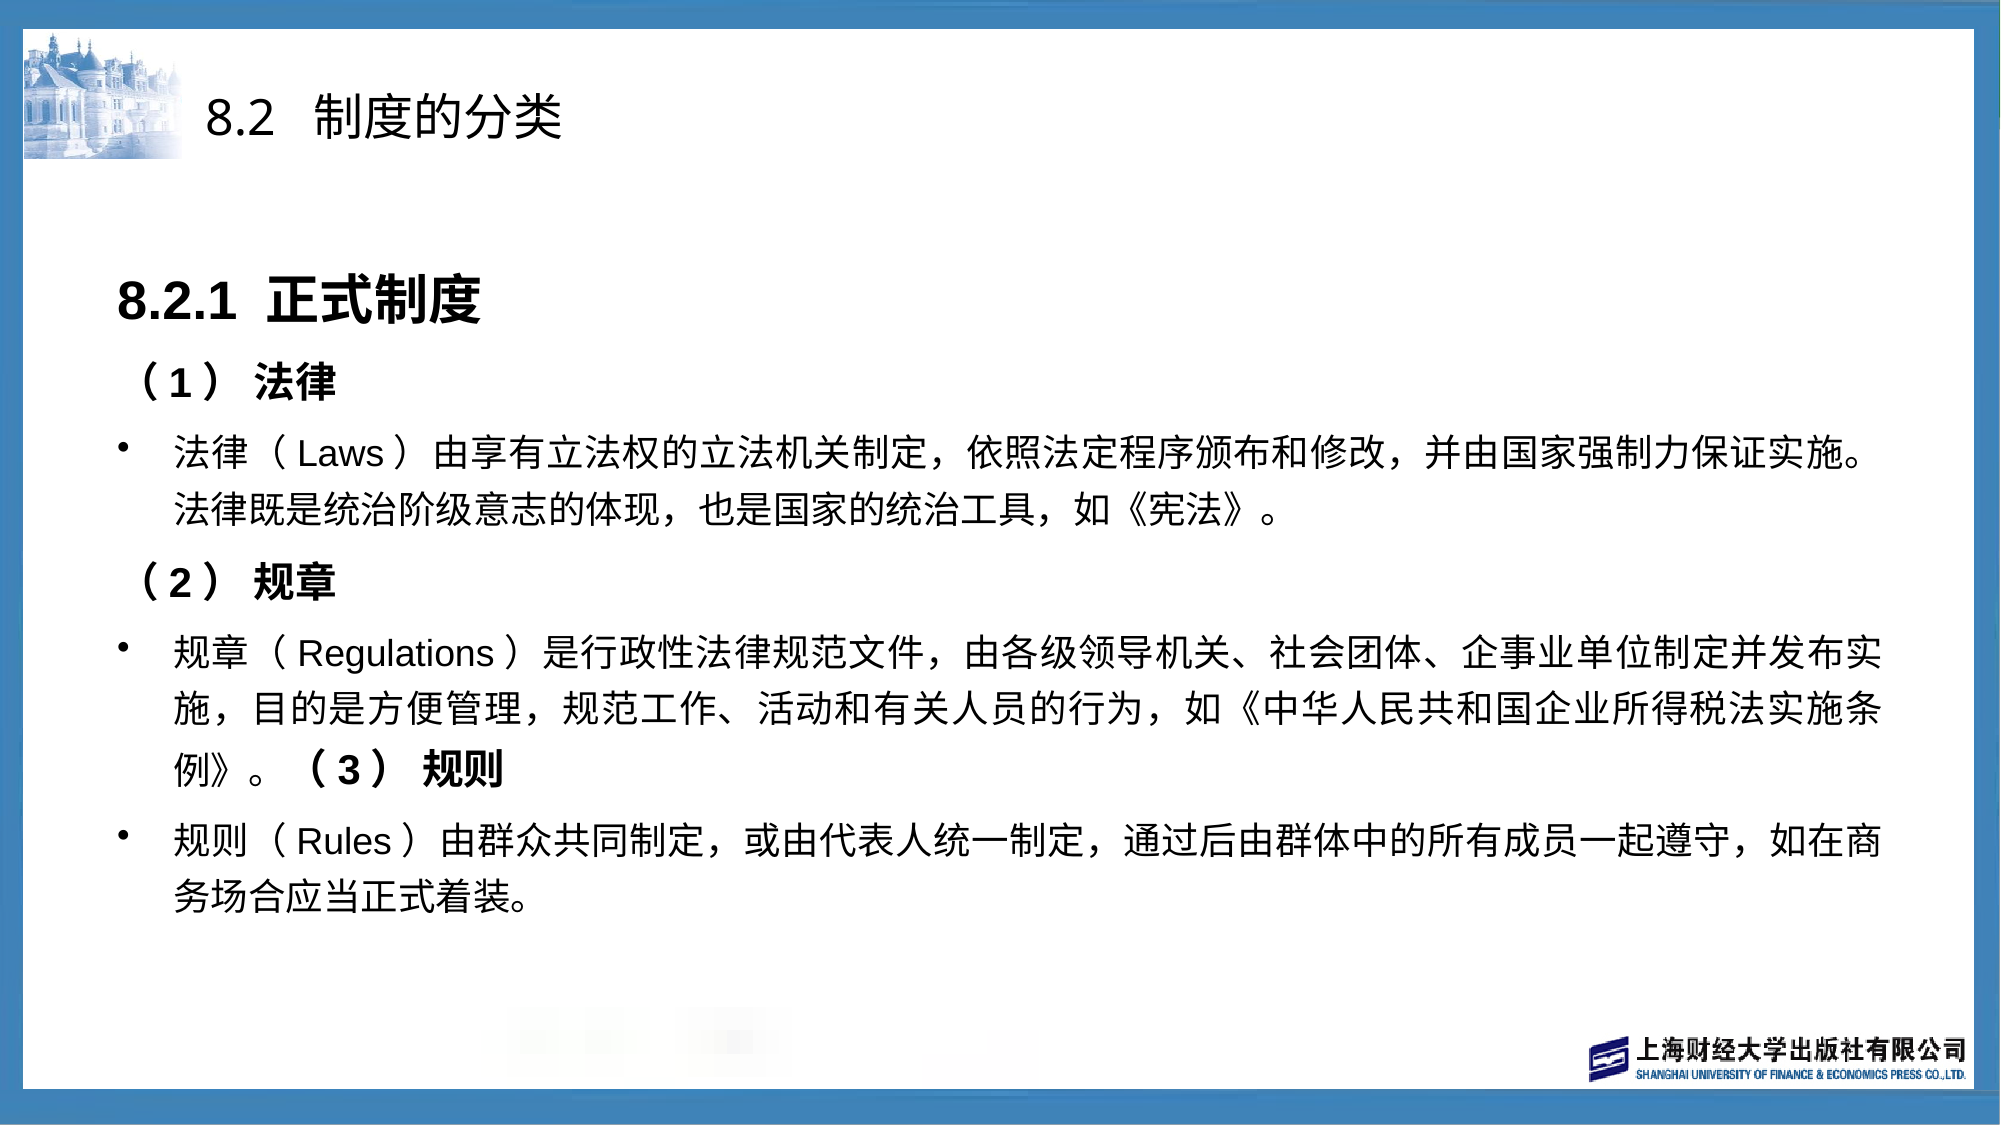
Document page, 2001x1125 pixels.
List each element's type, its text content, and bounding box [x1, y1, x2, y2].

list 8.2.1 正式制度 （1） 法律 法律（Laws）由享有立法权的立法机关制定，依照法定程序颁布和修改，并由国家强制力保证实施。法律既是统治阶级意志的体现，也是国家的统治工具，如《宪法》。 （2） 规章 规章（Regulations）是行政性法律规范文件，由各级领导机关、社会团体、企事业单位制定并发布实施，目的是方便管理，规范工作、活动和有关人员的行为，如《中华人民共和国企业所得税法实施条例》。（3） 规则 规则（Rules）由群众共同制定，或由代表人统一制定，通过后由群体中的所有成员一起遵守，如在商务场合应当正式着装。 [102, 241, 1898, 1065]
picture [0, 0, 2001, 1125]
title 8.2 制度的分类 [190, 64, 1547, 168]
